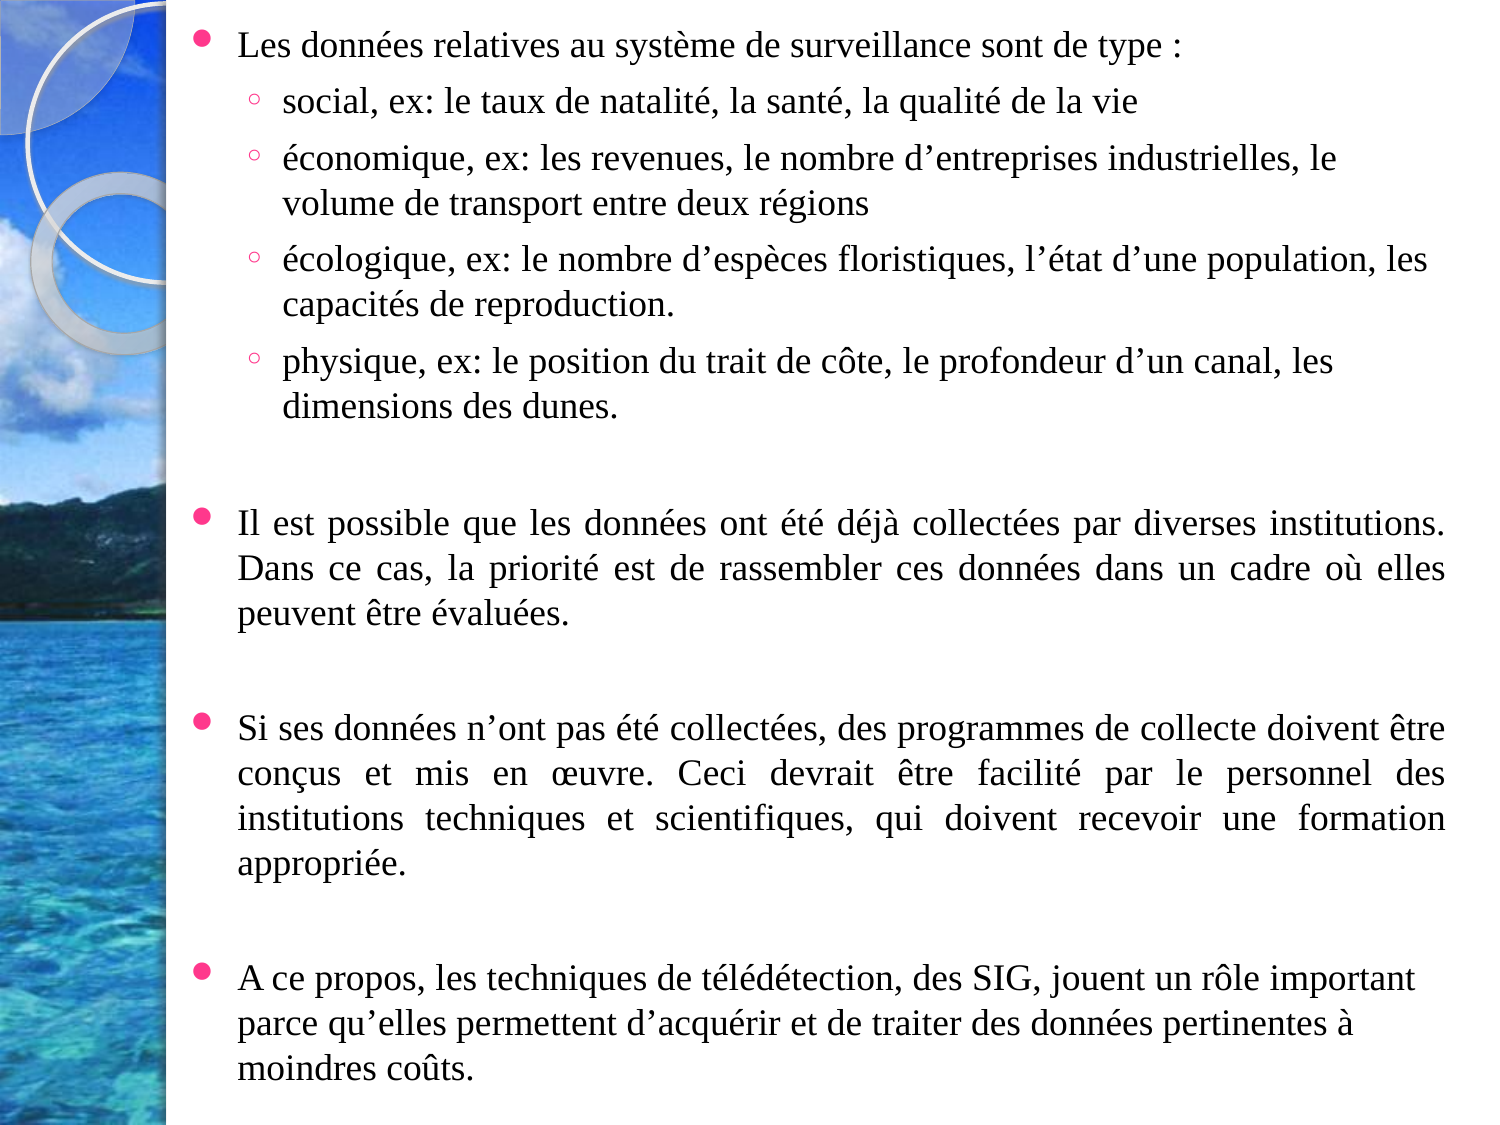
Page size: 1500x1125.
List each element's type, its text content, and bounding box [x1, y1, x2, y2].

list Les données relatives au système de surveillance sont de type : social, ex: le taux de natalité, la santé, la qualité de la vie économique, ex: les revenues, le nombre d’entreprises industrielles, le volume de transport entre deux régions écologique, ex: le nombre d’espèces floristiques, l’état d’une population, les capacités de reproduction. physique, ex: le position du trait de côte, le profondeur d’un canal, les dimensions des dunes. Il est possible que les données ont été déjà collectées par diverses institutions. Dans ce cas, la priorité est de rassembler ces données dans un cadre où elles peuvent être évaluées. Si ses données n’ont pas été collectées, des programmes de collecte doivent être conçus et mis en œuvre. Ceci devrait être facilité par le personnel des institutions techniques et scientifiques, qui doivent recevoir une formation appropriée. A ce propos, les techniques de télédétection, des SIG, jouent un rôle important parce qu’elles permettent d’acquérir et de traiter des données pertinentes à moindres coûts. [162, 12, 1463, 800]
picture [136, 0, 166, 4]
picture [53, 240, 160, 332]
picture [0, 134, 166, 1125]
picture [62, 195, 160, 280]
picture [32, 13, 160, 207]
